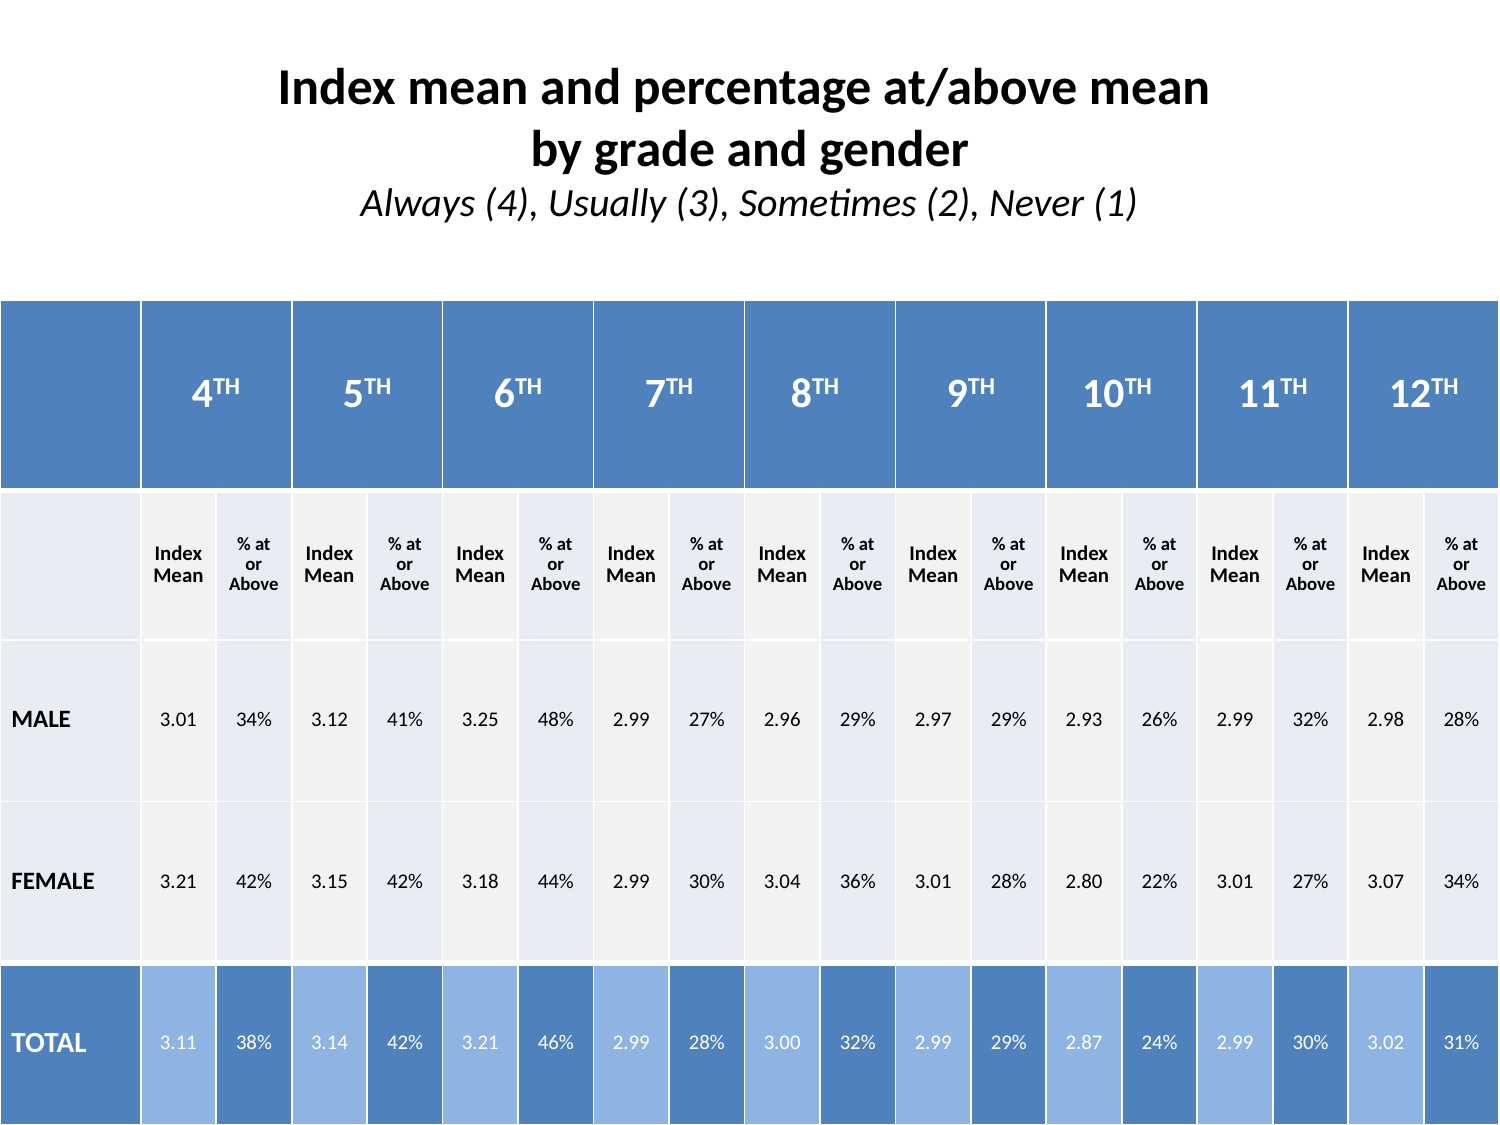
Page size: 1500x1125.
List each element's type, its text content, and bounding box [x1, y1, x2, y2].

table_cell 2.99 [1198, 641, 1272, 801]
table_header 11TH [1198, 301, 1347, 488]
table_cell 2.93 [1047, 641, 1121, 801]
table_cell 3.04 [745, 802, 819, 960]
table_header [1, 301, 140, 488]
table_header 10TH [1047, 301, 1196, 488]
table_cell Index Mean [896, 493, 970, 639]
table_cell 3.11 [142, 966, 215, 1124]
table_cell MALE [1, 641, 140, 801]
table_cell 31% [1425, 966, 1498, 1124]
table_cell 2.99 [896, 966, 970, 1124]
table_cell 3.25 [443, 641, 517, 801]
table_cell 30% [670, 802, 744, 960]
table_cell 34% [217, 641, 291, 801]
table_cell 48% [519, 641, 593, 801]
table_cell 22% [1123, 802, 1196, 960]
table_cell 46% [519, 966, 593, 1124]
table_cell 2.98 [1349, 641, 1423, 801]
table_cell 42% [217, 802, 291, 960]
table_header 5TH [293, 301, 442, 488]
table_cell 26% [1123, 641, 1196, 801]
table_cell 27% [1274, 802, 1347, 960]
table_cell 3.00 [745, 966, 819, 1124]
table_cell 32% [1274, 641, 1347, 801]
table_cell 28% [670, 966, 744, 1124]
table_cell 2.97 [896, 641, 970, 801]
table_cell 3.14 [293, 966, 366, 1124]
table_cell 44% [519, 802, 593, 960]
title Index mean and percentage at/above mean by grade and gender Always (4), Usually (3), Sometimes (2), Never (1) [0, 45, 1500, 233]
table_cell % at or Above [821, 493, 895, 639]
table_header 8TH [745, 301, 895, 488]
table_cell % at or Above [1123, 493, 1196, 639]
table_cell 2.80 [1047, 802, 1121, 960]
table_cell 34% [1425, 802, 1498, 960]
table_header 9TH [896, 301, 1045, 488]
table_cell 2.99 [594, 966, 668, 1124]
table_header 4TH [142, 301, 291, 488]
table_cell 3.01 [142, 641, 215, 801]
table_header 7TH [594, 301, 744, 488]
table_cell Index Mean [745, 493, 819, 639]
table_cell 2.87 [1047, 966, 1121, 1124]
table_cell 41% [368, 641, 442, 801]
table_cell TOTAL [1, 966, 140, 1124]
table_cell 3.18 [443, 802, 517, 960]
table_cell FEMALE [1, 802, 140, 960]
table_cell 29% [972, 641, 1045, 801]
table_cell 28% [1425, 641, 1498, 801]
table_cell 2.99 [594, 641, 668, 801]
table_cell % at or Above [1274, 493, 1347, 639]
table_header 12TH [1349, 301, 1498, 488]
table_cell 3.01 [896, 802, 970, 960]
table_cell % at or Above [368, 493, 442, 639]
table_cell Index Mean [1349, 493, 1423, 639]
table_cell 3.21 [142, 802, 215, 960]
table_cell Index Mean [293, 493, 366, 639]
table_cell 3.15 [293, 802, 366, 960]
table_cell % at or Above [972, 493, 1045, 639]
table_cell 29% [972, 966, 1045, 1124]
table_cell 29% [821, 641, 895, 801]
table_cell 36% [821, 802, 895, 960]
table_cell 3.12 [293, 641, 366, 801]
table_cell 27% [670, 641, 744, 801]
table_cell Index Mean [1198, 493, 1272, 639]
table_cell Index Mean [443, 493, 517, 639]
table_cell 30% [1274, 966, 1347, 1124]
table_cell % at or Above [217, 493, 291, 639]
table_cell 3.21 [443, 966, 517, 1124]
table_cell Index Mean [1047, 493, 1121, 639]
table_cell % at or Above [519, 493, 593, 639]
table_cell 3.01 [1198, 802, 1272, 960]
table_cell 2.96 [745, 641, 819, 801]
table_cell 2.99 [1198, 966, 1272, 1124]
table_cell 38% [217, 966, 291, 1124]
table_cell Index Mean [142, 493, 215, 639]
table_header 6TH [443, 301, 593, 488]
table_cell 28% [972, 802, 1045, 960]
table_cell 42% [368, 802, 442, 960]
table_cell Index Mean [594, 493, 668, 639]
table_cell 3.07 [1349, 802, 1423, 960]
table_cell 24% [1123, 966, 1196, 1124]
table_cell 2.99 [594, 802, 668, 960]
table_cell % at or Above [670, 493, 744, 639]
table_cell 32% [821, 966, 895, 1124]
table_cell 3.02 [1349, 966, 1423, 1124]
table_cell [1, 493, 140, 639]
table_cell 42% [368, 966, 442, 1124]
table_cell % at or Above [1425, 493, 1498, 639]
